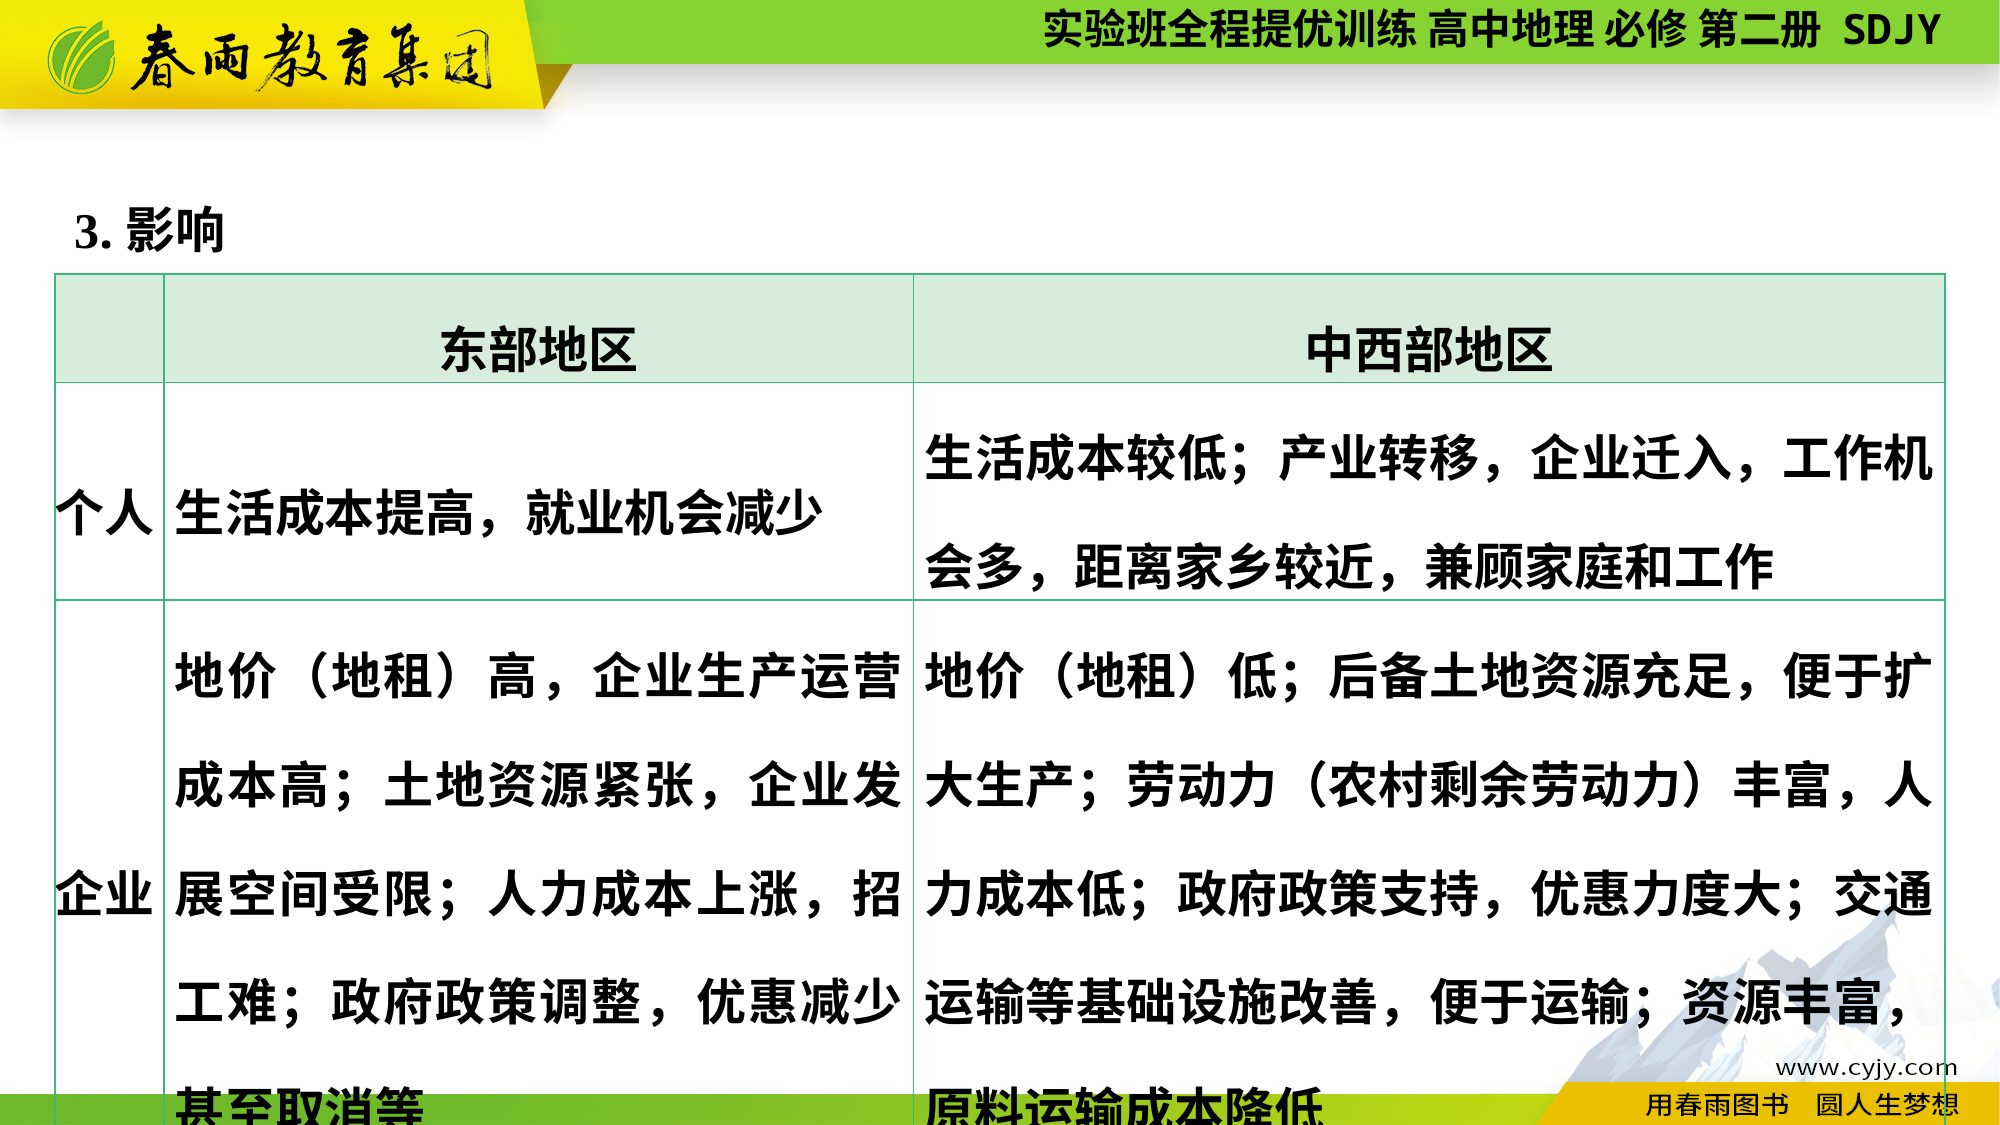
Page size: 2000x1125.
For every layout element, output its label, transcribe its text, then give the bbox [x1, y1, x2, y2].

table_cell 生活成本较低；产业转移，企业迁入，工作机会多，距离家乡较近，兼顾家庭和工作 [914, 383, 1944, 599]
list 3.影响 [59, 160, 1944, 256]
table_cell 企业 [56, 601, 163, 1125]
table_header 东部地区 [165, 275, 913, 382]
table_cell 地价（地租）高，企业生产运营成本高；土地资源紧张，企业发展空间受限；人力成本上涨，招工难；政府政策调整，优惠减少甚至取消等 [165, 601, 913, 1125]
table_cell 个人 [56, 383, 163, 599]
table_header [56, 275, 163, 382]
table_cell 生活成本提高，就业机会减少 [165, 383, 913, 599]
table_cell 地价（地租）低；后备土地资源充足，便于扩大生产；劳动力（农村剩余劳动力）丰富，人力成本低；政府政策支持，优惠力度大；交通运输等基础设施改善，便于运输；资源丰富，原料运输成本降低 [914, 601, 1944, 1125]
table_header 中西部地区 [914, 275, 1944, 382]
picture [0, 0, 2000, 1125]
